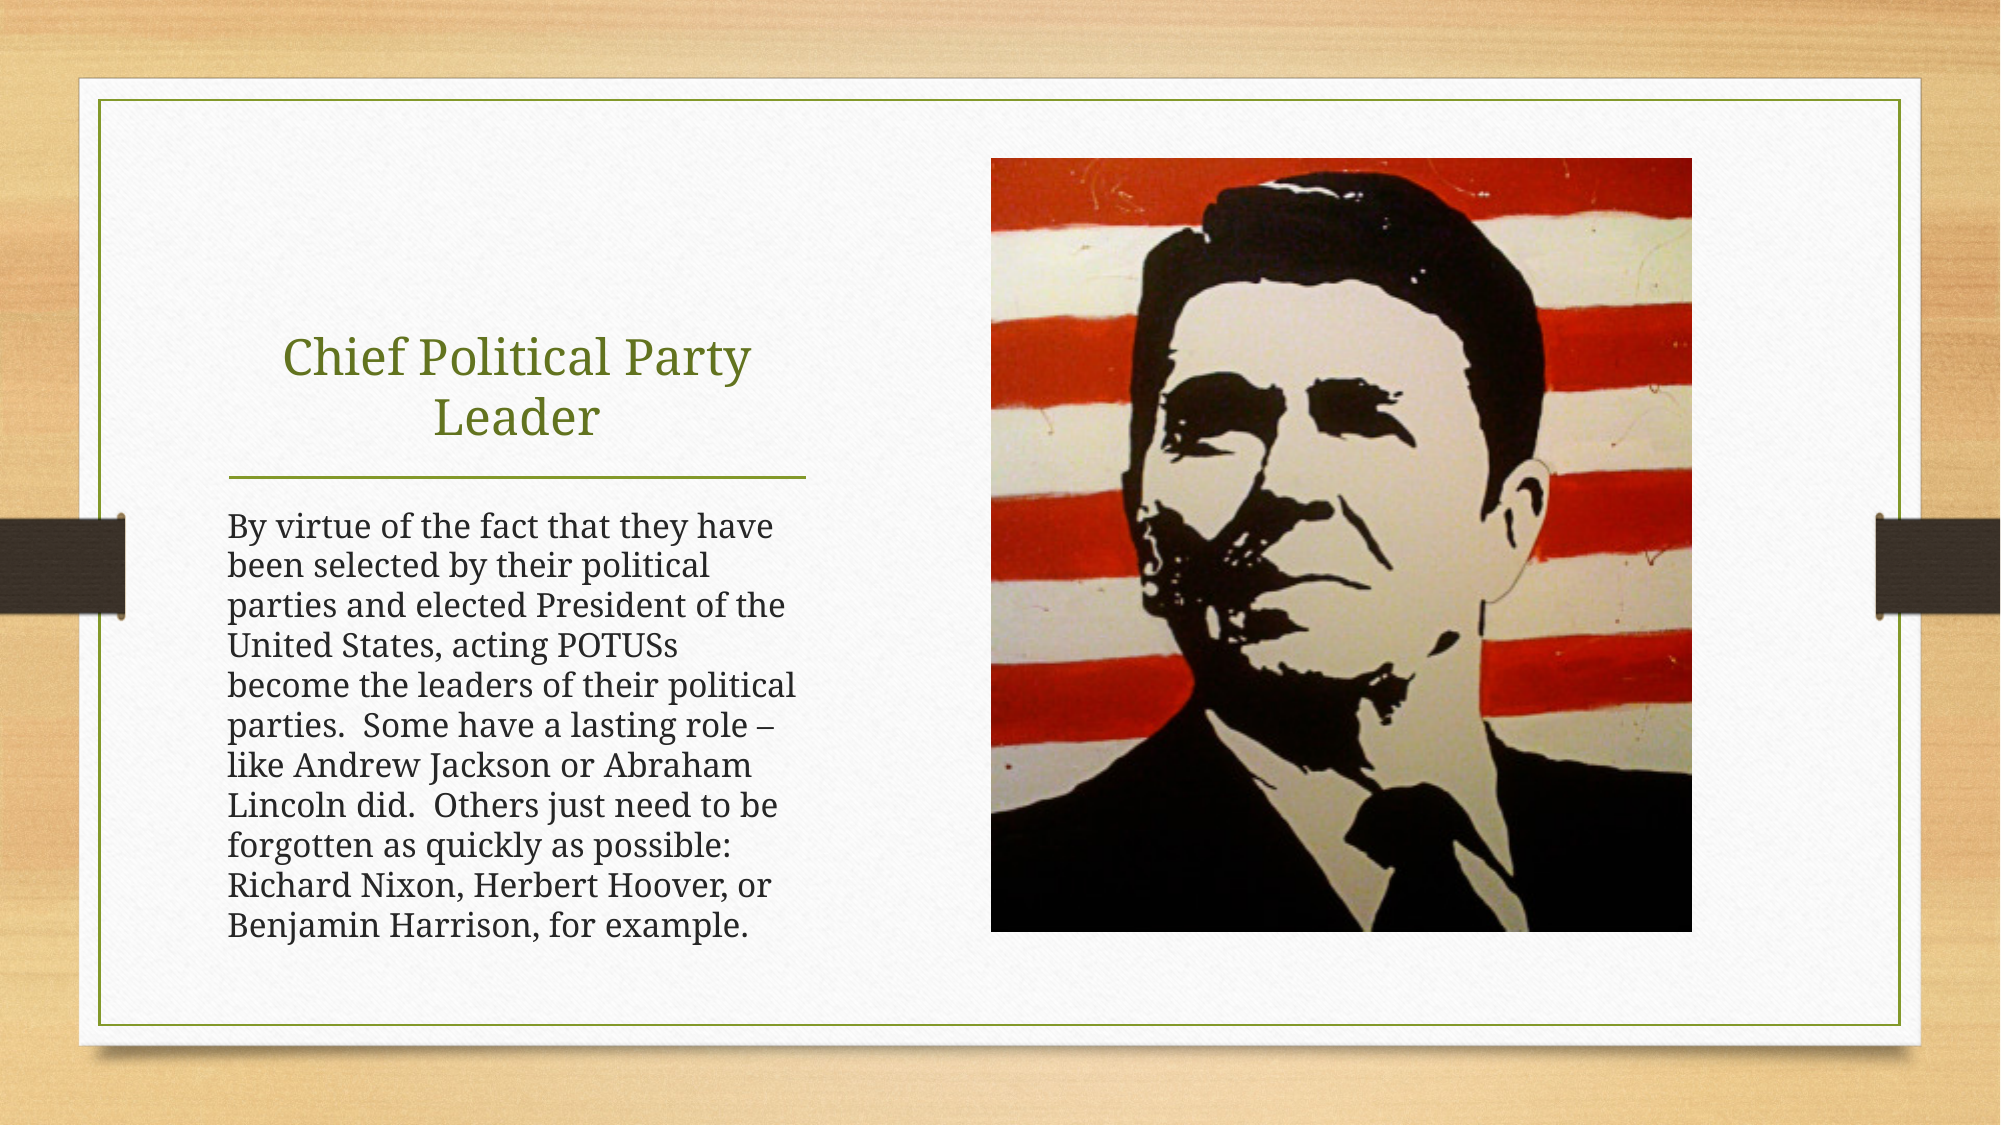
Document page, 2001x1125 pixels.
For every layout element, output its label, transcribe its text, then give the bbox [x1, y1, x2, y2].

picture [0, 0, 2001, 1125]
title Chief Political Party Leader [212, 227, 823, 453]
list By virtue of the fact that they have been selected by their political parties and elected President of the United States, acting POTUSs become the leaders of their political parties. Some have a lasting role – like Andrew Jackson or Abraham Lincoln did. Others just need to be forgotten as quickly as possible: Richard Nixon, Herbert Hoover, or Benjamin Harrison, for example. [212, 497, 823, 898]
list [991, 157, 1692, 933]
